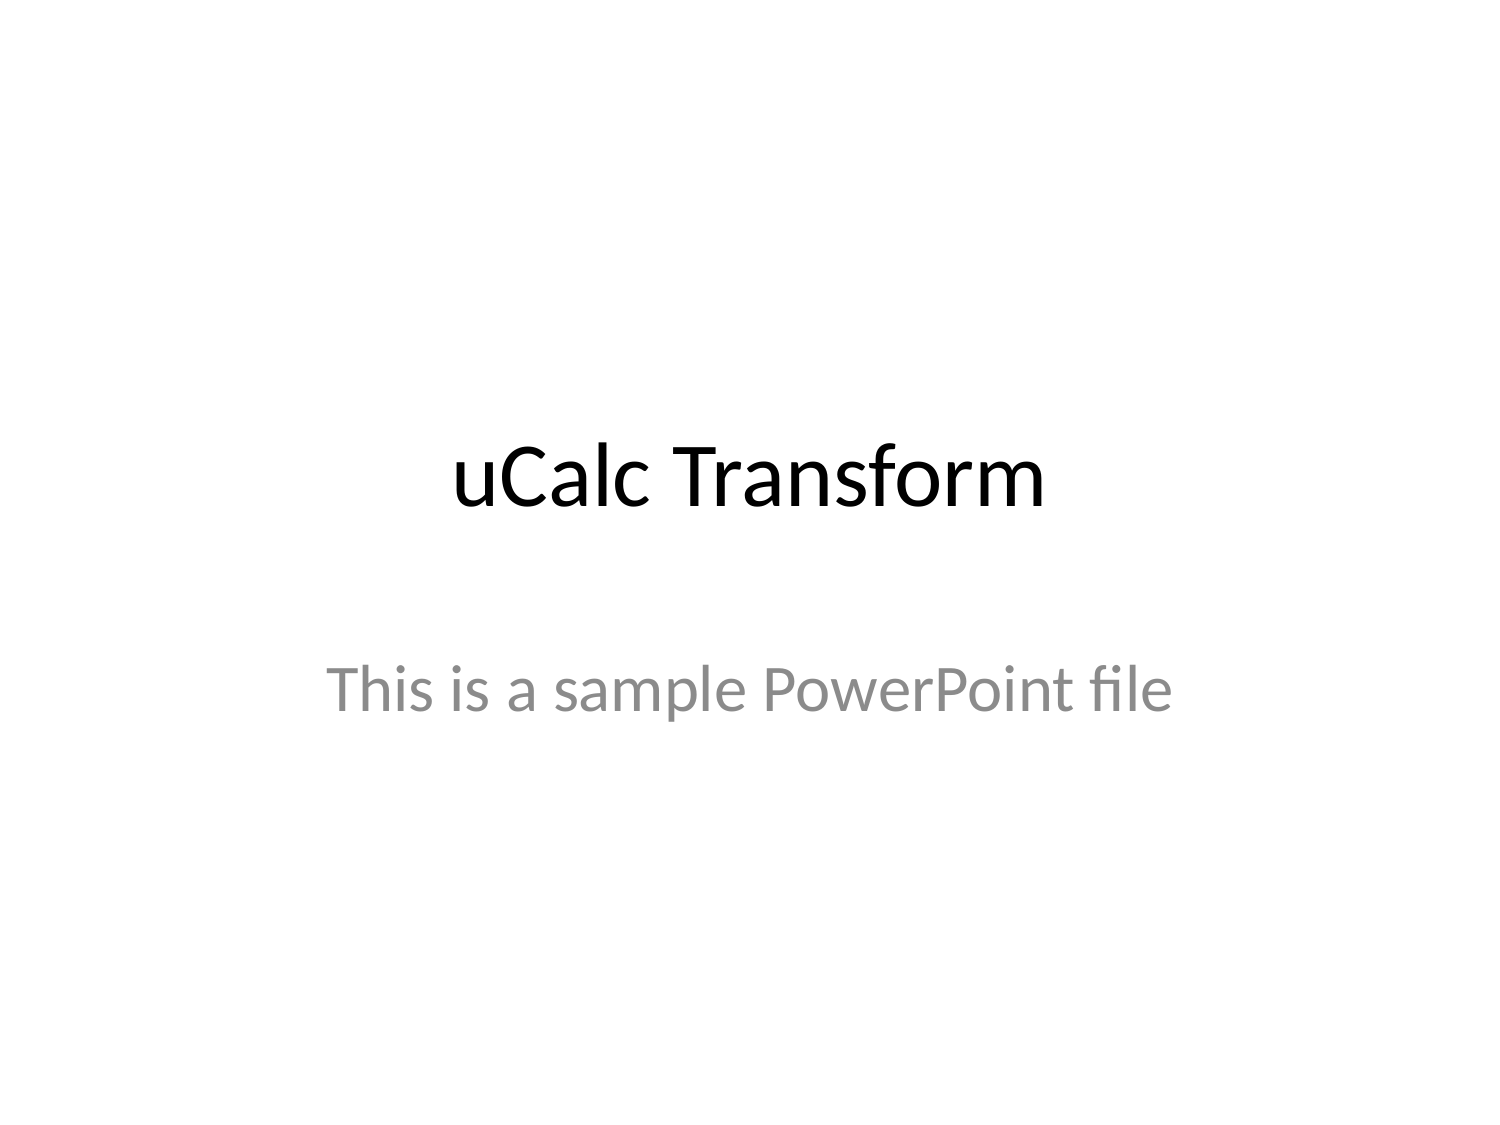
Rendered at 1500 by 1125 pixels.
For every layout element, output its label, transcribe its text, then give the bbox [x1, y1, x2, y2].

title uCalc Transform [112, 349, 1388, 591]
subtitle This is a sample PowerPoint file [225, 637, 1275, 925]
